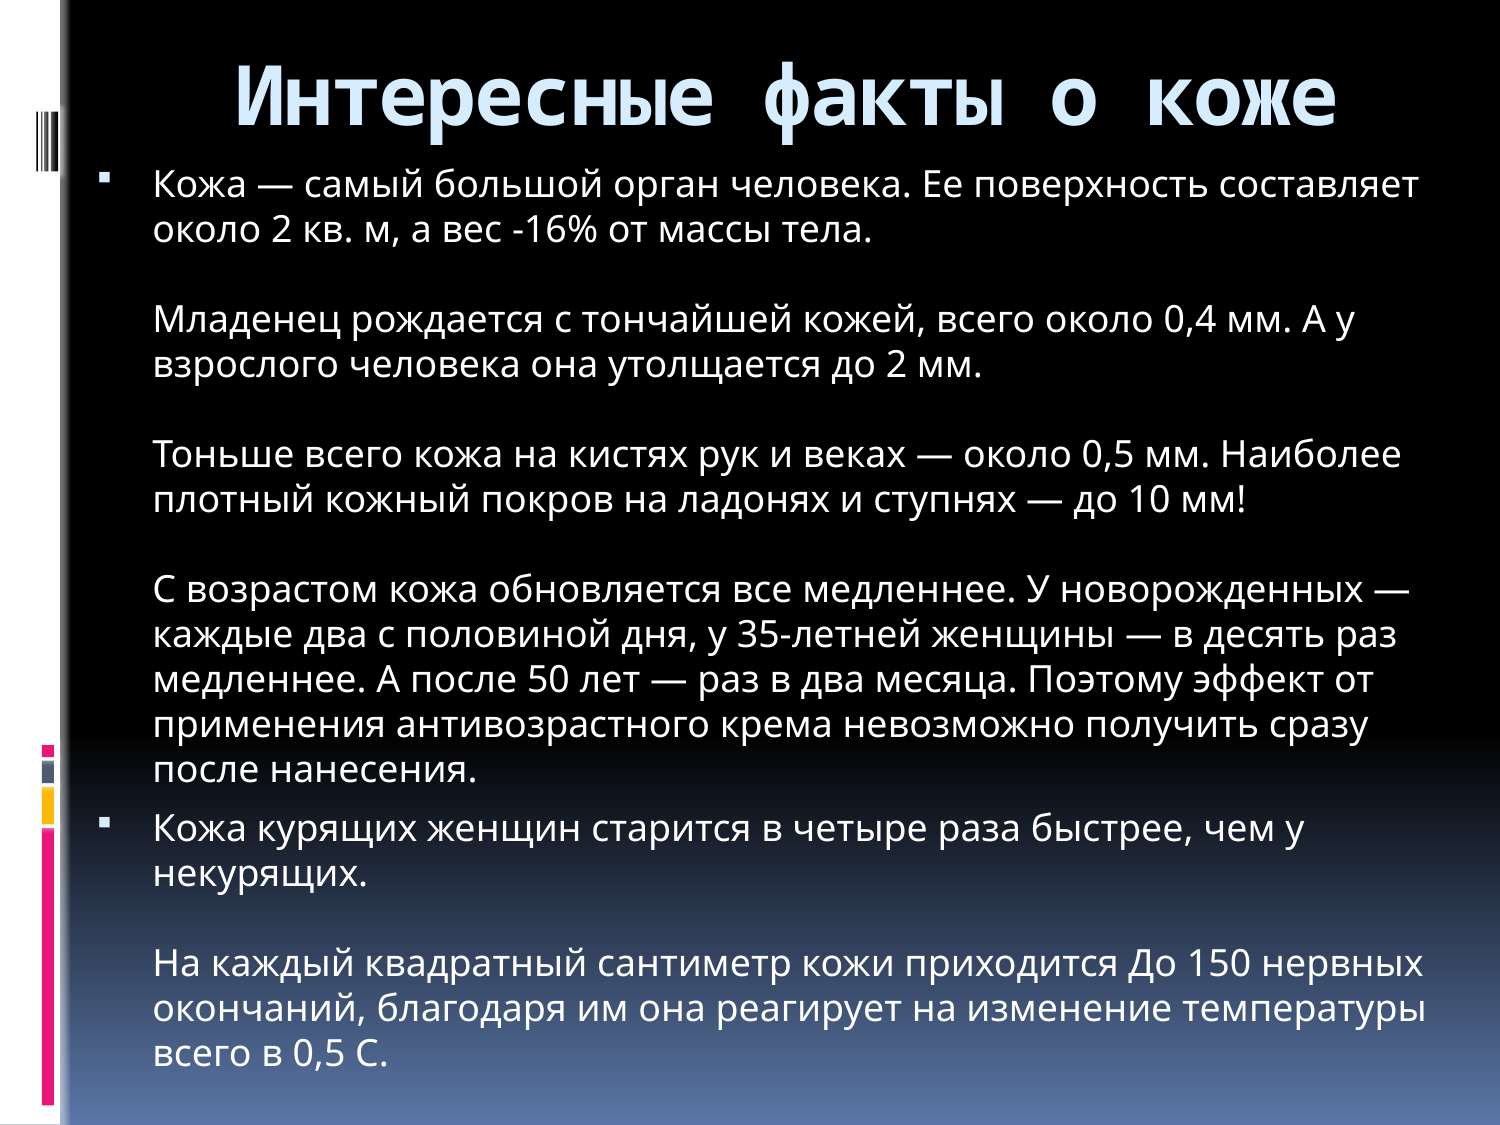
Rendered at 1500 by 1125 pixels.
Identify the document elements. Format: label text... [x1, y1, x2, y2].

title Интересные факты о коже [150, 35, 1425, 152]
list Кожа — самый большой орган человека. Ее поверхность составляет около 2 кв. м, а вес -16% от массы тела. Младенец рождается с тончайшей кожей, всего около 0,4 мм. А у взрослого человека она утолщается до 2 мм. Тоньше всего кожа на кистях рук и веках — около 0,5 мм. Наиболее плотный кожный покров на ладонях и ступнях — до 10 мм! С возрастом кожа обновляется все медленнее. У новорожденных — каждые два с половиной дня, у 35-летней женщины — в десять раз медленнее. А после 50 лет — раз в два месяца. Поэтому эффект от применения антивозрастного крема невозможно получить сразу после нанесения. Кожа курящих женщин старится в четыре раза быстрее, чем у некурящих. На каждый квадратный сантиметр кожи приходится До 150 нервных окончаний, благодаря им она реагирует на изменение температуры всего в 0,5 С. На коже человека находится в среднем от 30 до 100 родинок. [70, 152, 1477, 1102]
